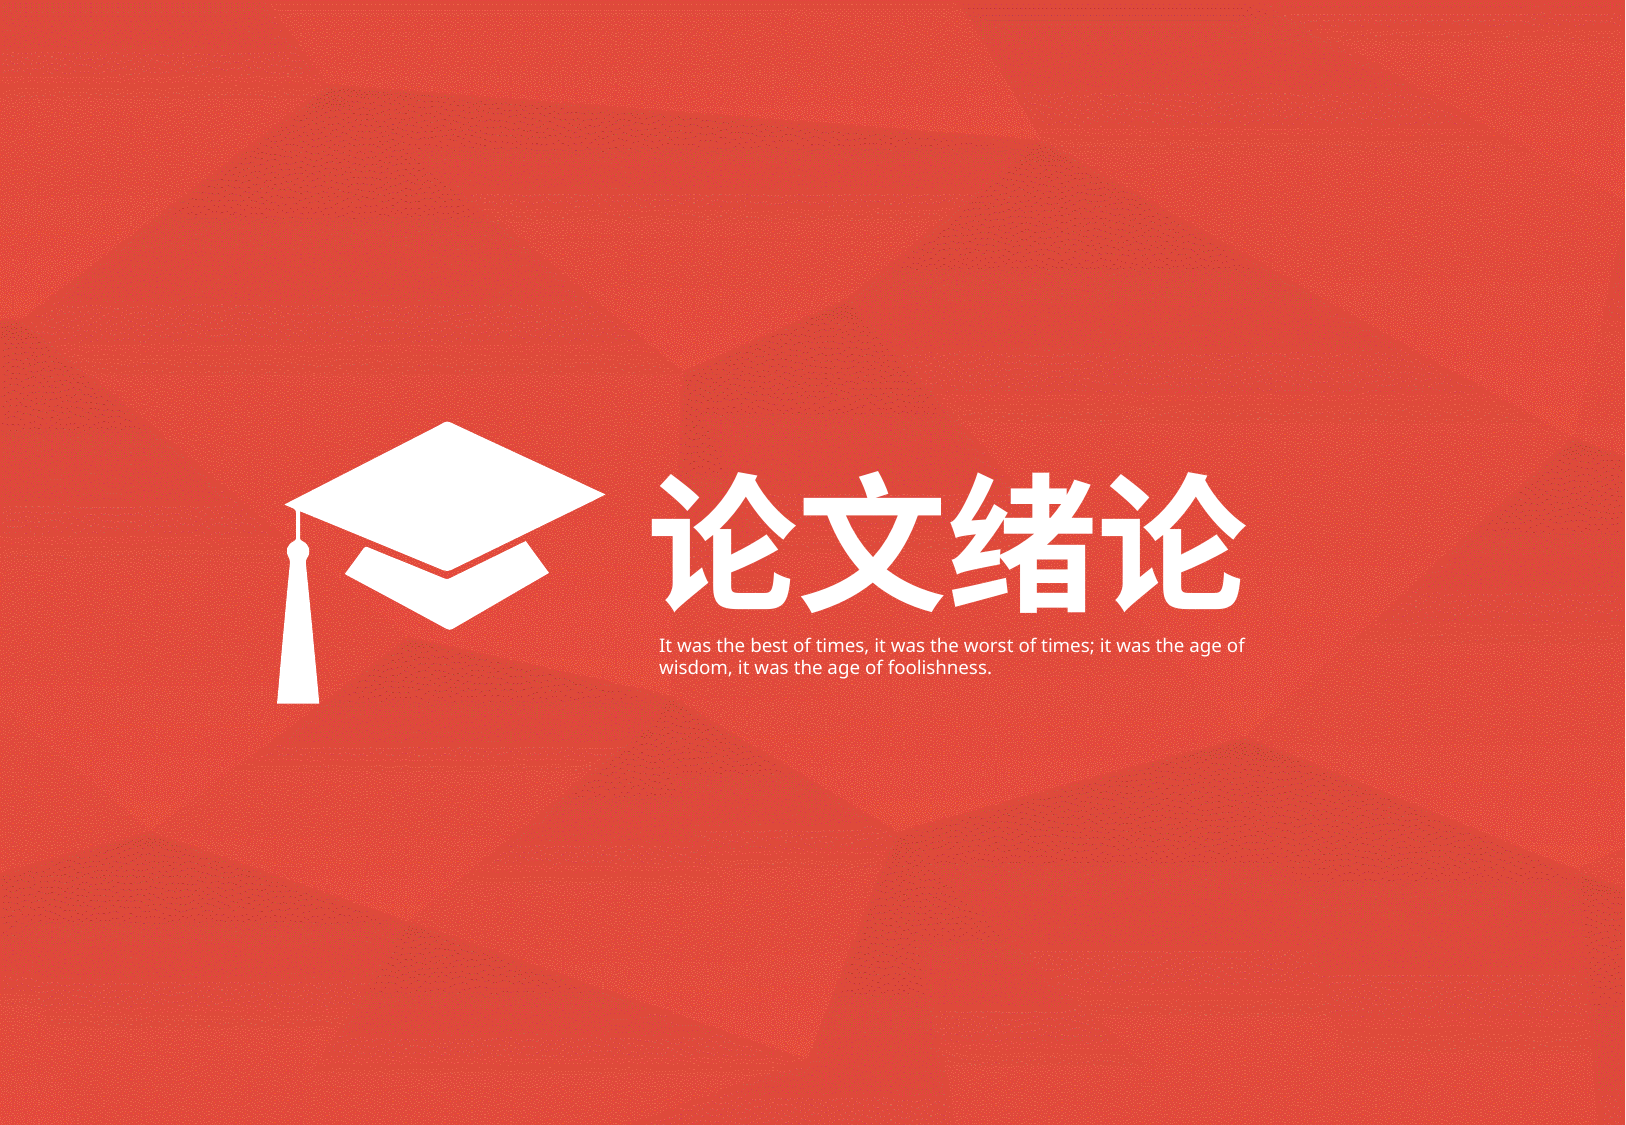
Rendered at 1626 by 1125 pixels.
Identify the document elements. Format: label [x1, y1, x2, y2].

text_box [276, 421, 1349, 704]
picture [0, 0, 1626, 1125]
